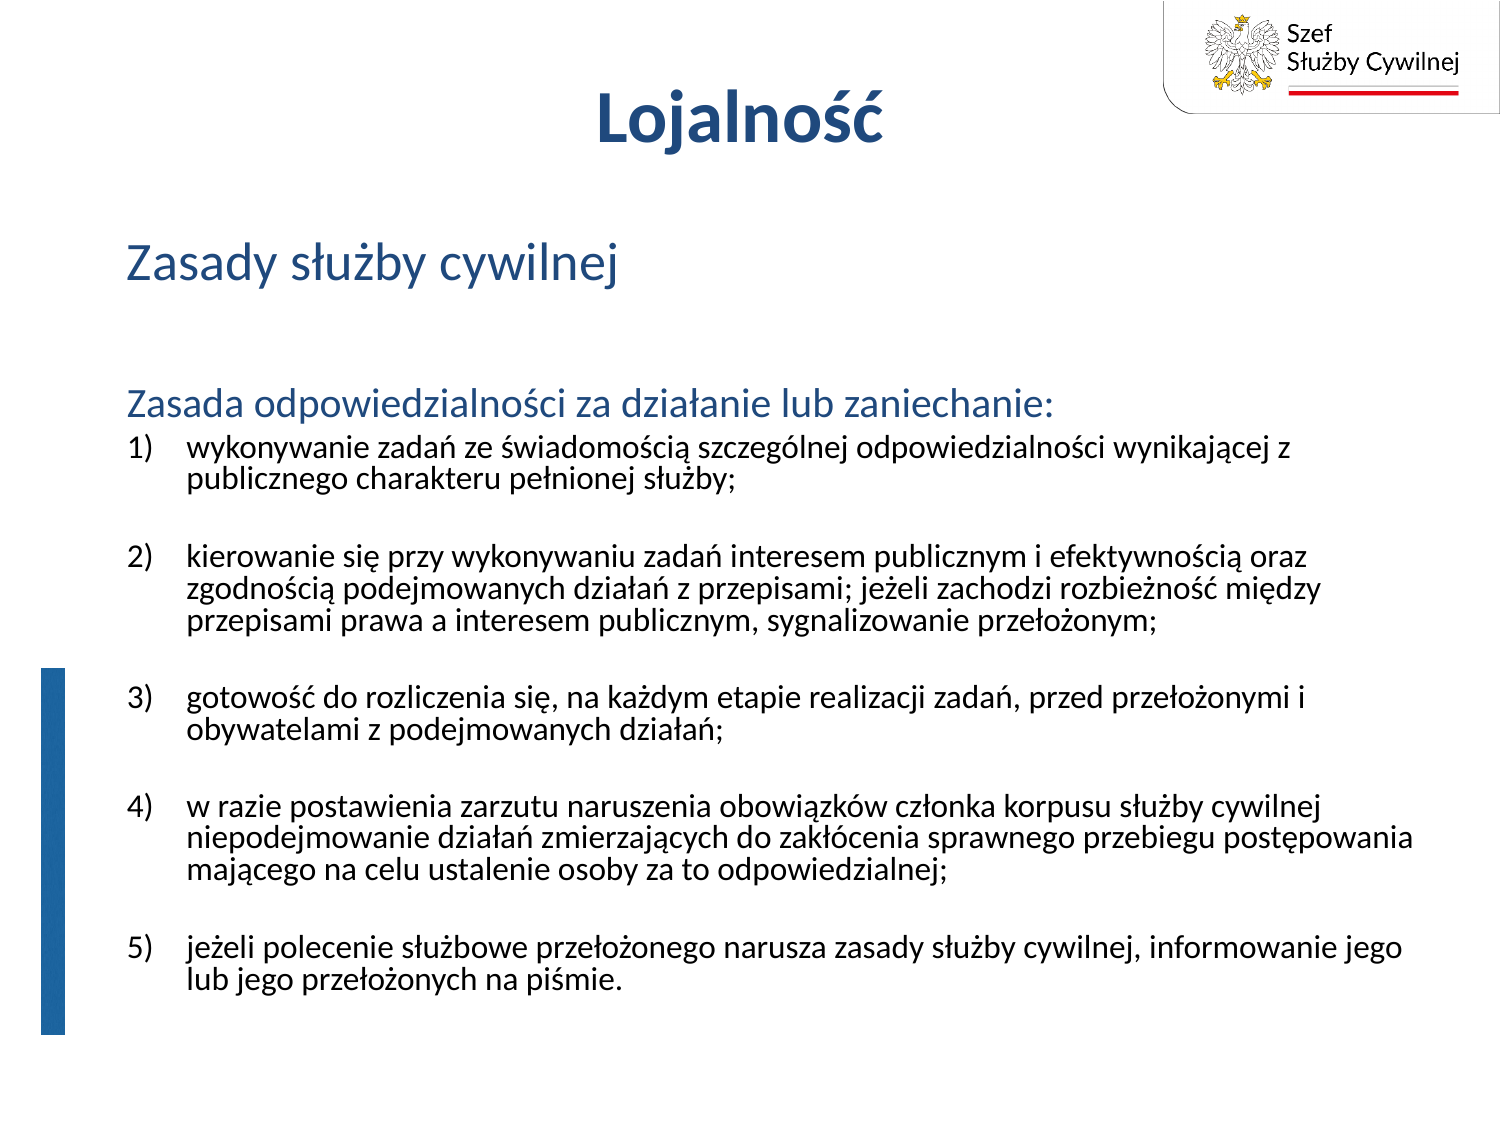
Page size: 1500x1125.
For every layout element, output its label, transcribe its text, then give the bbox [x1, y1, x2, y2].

picture [41, 668, 65, 1035]
picture [1163, 0, 1500, 114]
title Lojalność [98, 60, 1400, 185]
text_box Zasady służby cywilnej Zasada odpowiedzialności za działanie lub zaniechanie: 1) wykonywanie zadań ze świadomością szczególnej odpowiedzialności wynikającej z publicznego charakteru pełnionej służby; 2) kierowanie się przy wykonywaniu zadań interesem publicznym i efektywnością oraz zgodnością podejmowanych działań z przepisami; jeżeli zachodzi rozbieżność między przepisami prawa a interesem publicznym, sygnalizowanie przełożonym; 3) gotowość do rozliczenia się, na każdym etapie realizacji zadań, przed przełożonymi i obywatelami z podejmowanych działań; 4) w razie postawienia zarzutu naruszenia obowiązków członka korpusu służby cywilnej niepodejmowanie działań zmierzających do zakłócenia sprawnego przebiegu postępowania mającego na celu ustalenie osoby za to odpowiedzialnej; 5) jeżeli polecenie służbowe przełożonego narusza zasady służby cywilnej, informowanie jego lub jego przełożonych na piśmie. [112, 219, 1447, 1059]
